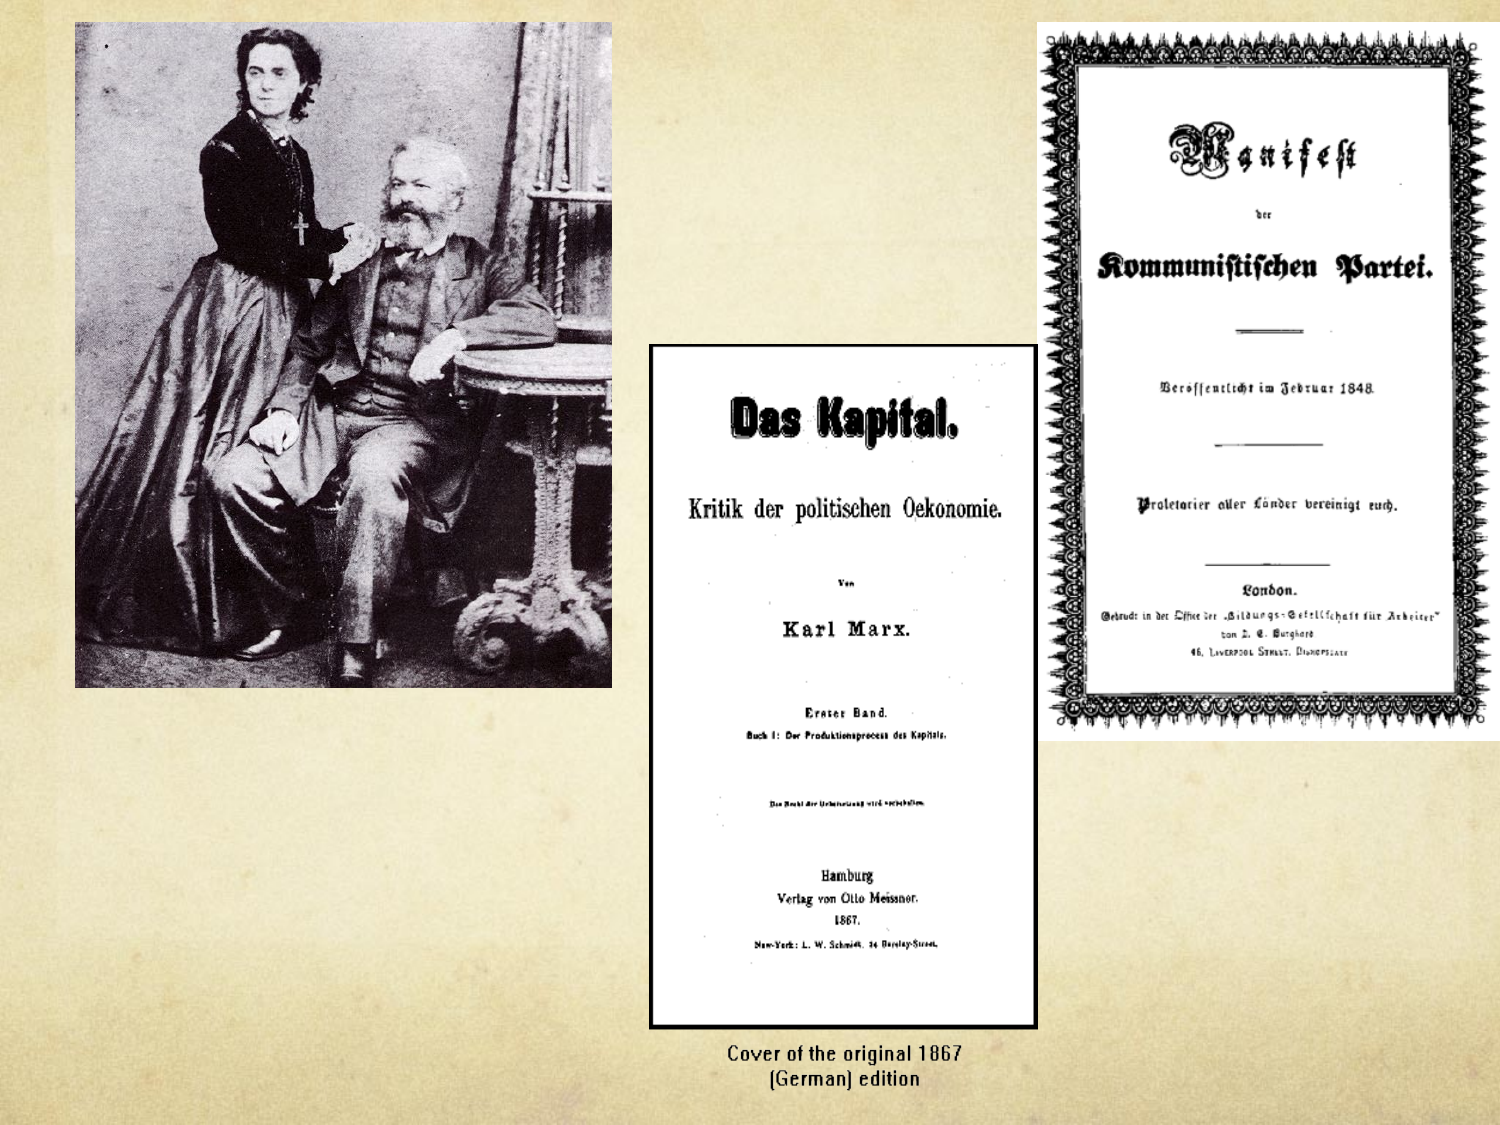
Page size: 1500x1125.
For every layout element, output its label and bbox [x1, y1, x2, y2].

picture [0, 0, 1500, 1125]
list [1036, 22, 1500, 741]
list [74, 22, 613, 689]
list [648, 343, 1038, 1125]
picture [1038, 741, 1500, 1125]
